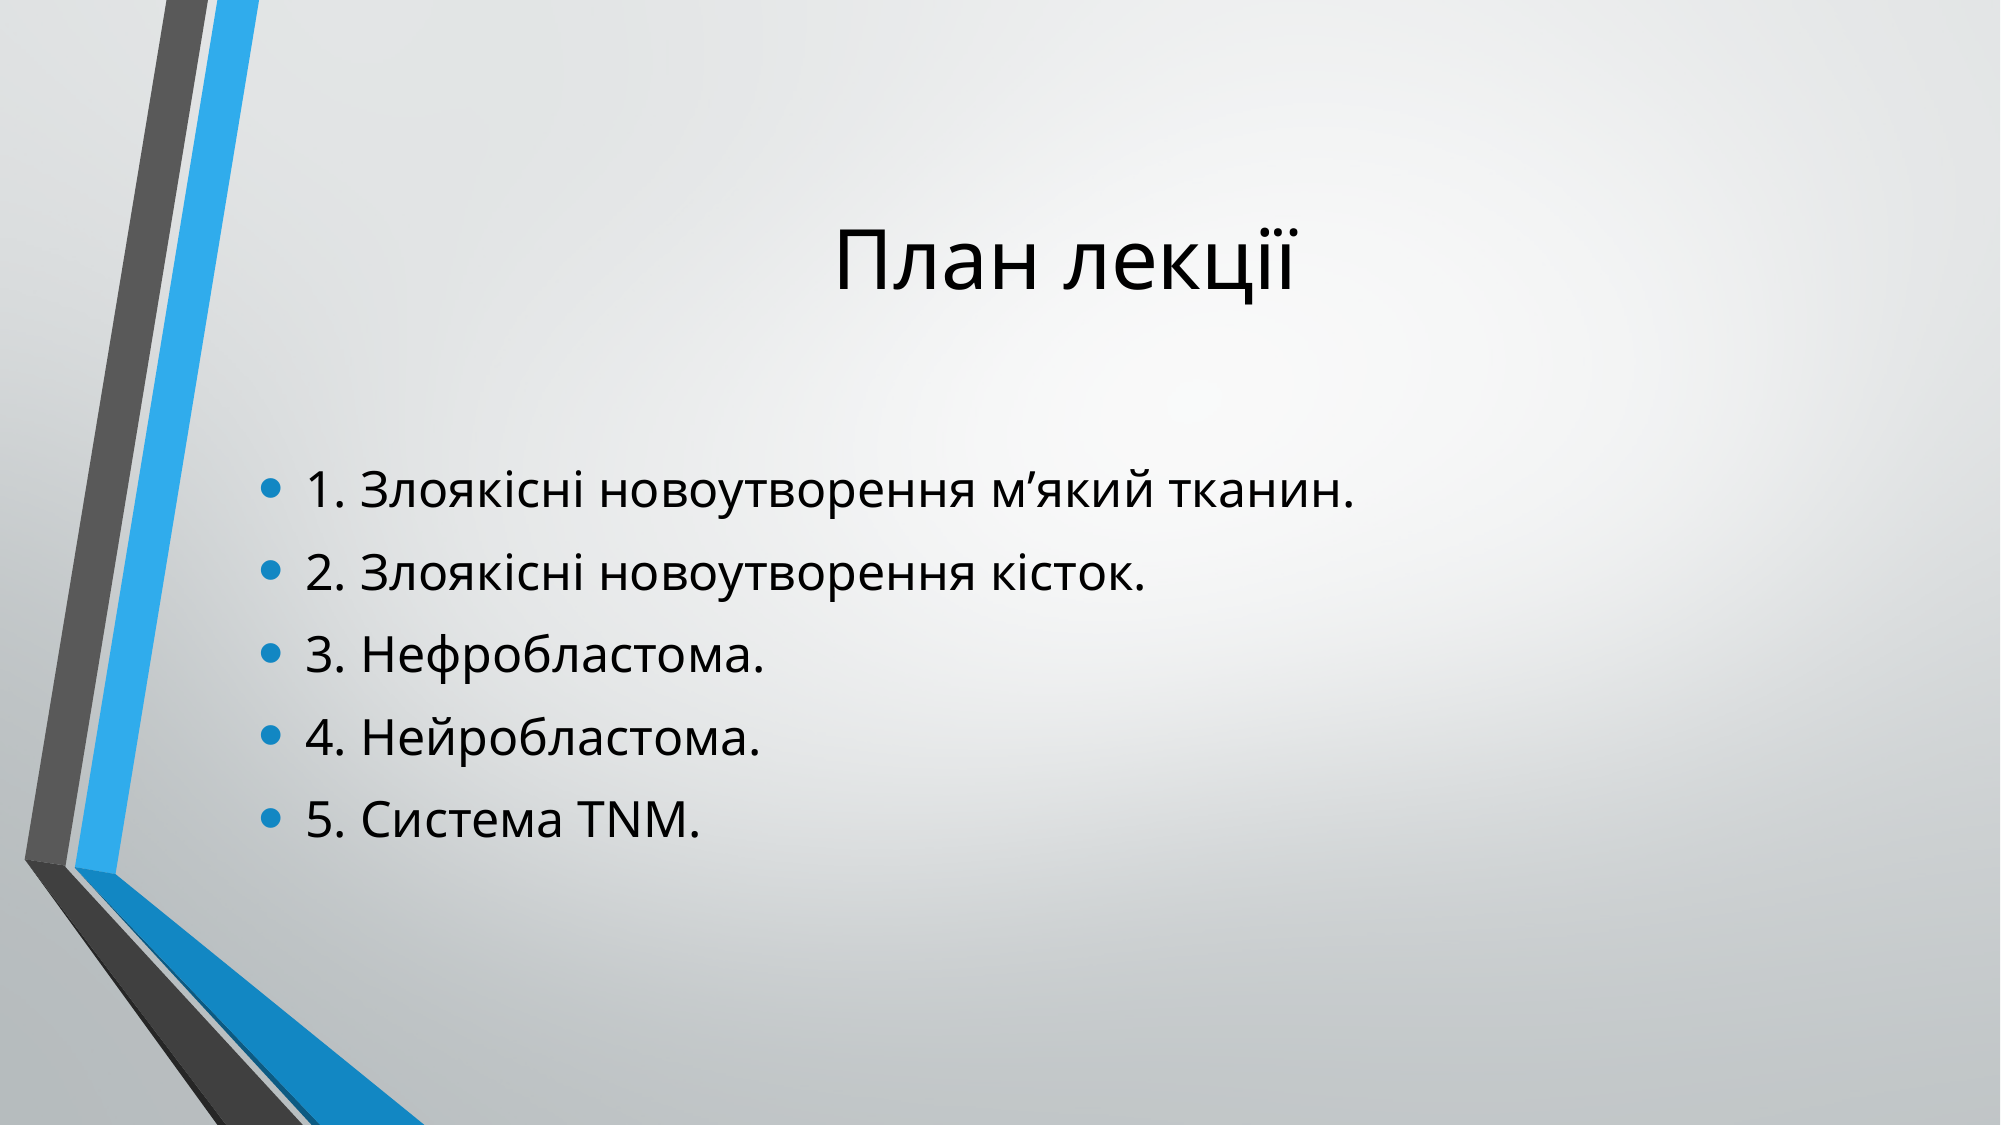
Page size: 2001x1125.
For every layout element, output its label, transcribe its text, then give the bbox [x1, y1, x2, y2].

title План лекції [243, 112, 1887, 400]
list 1. Злоякісні новоутворення м’який тканин. 2. Злоякісні новоутворення кісток. 3. Нефробластома. 4. Нейробластома. 5. Система TNM. [243, 437, 1887, 950]
